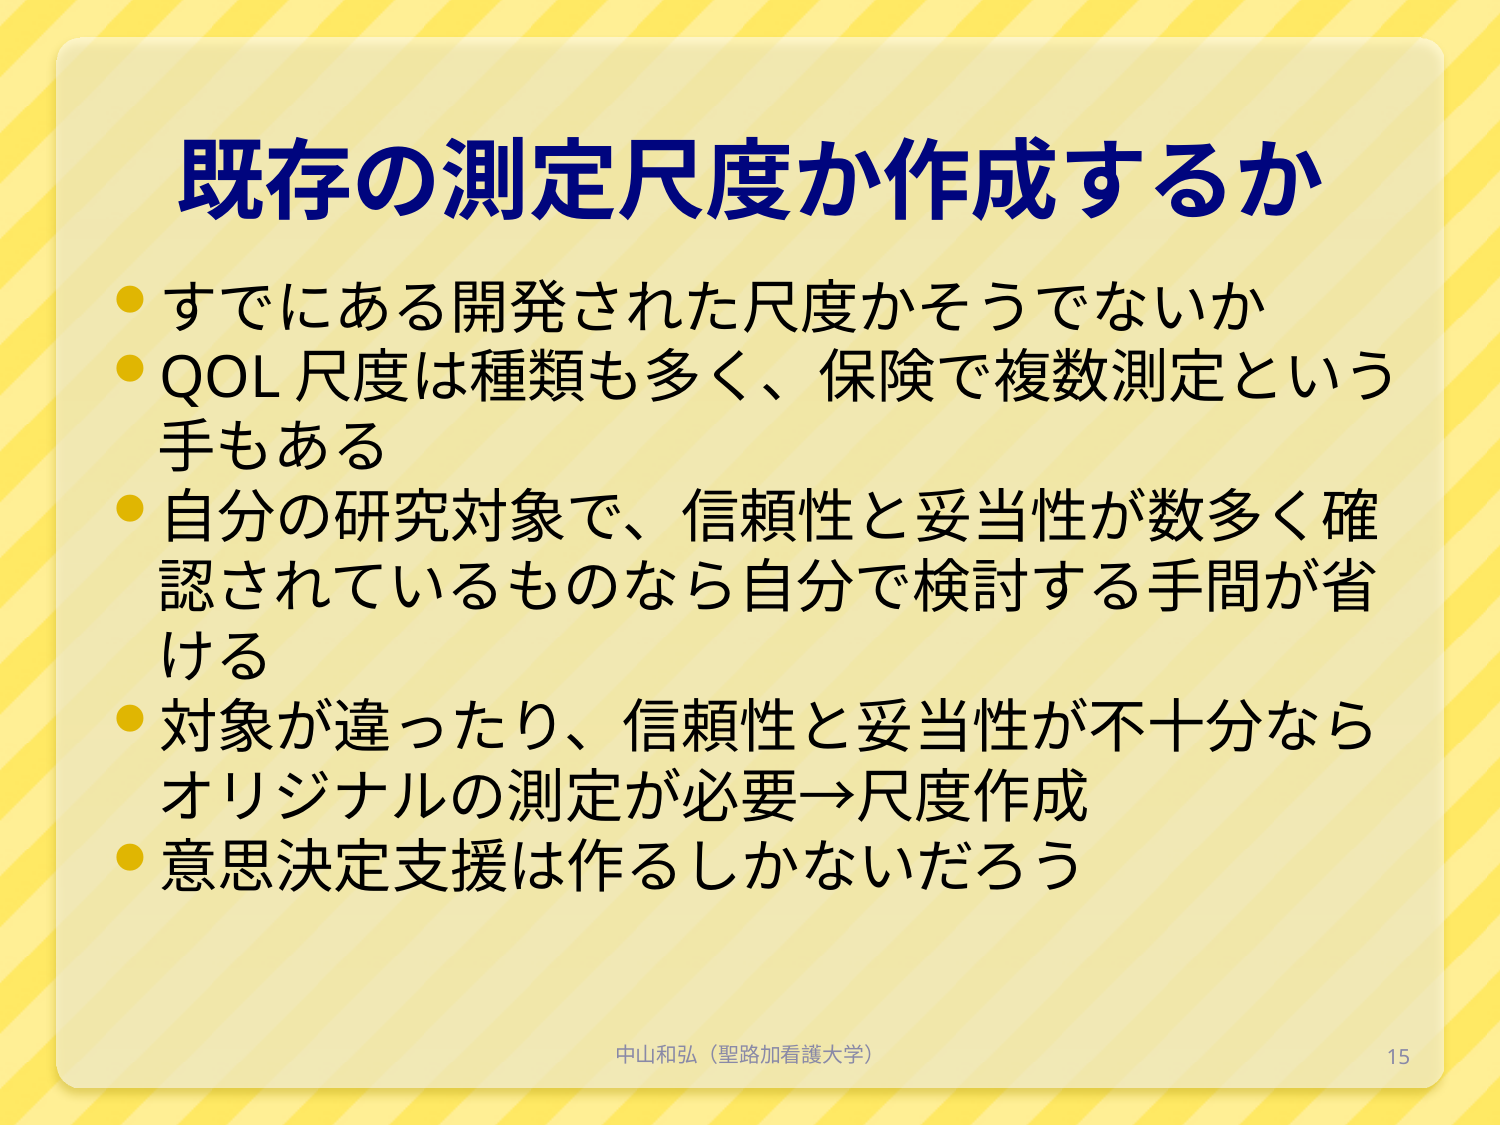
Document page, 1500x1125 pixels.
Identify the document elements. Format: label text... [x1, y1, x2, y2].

title 既存の測定尺度か作成するか [75, 50, 1425, 238]
text_box ｒ2 [0, 0, 1500, 1125]
footer 中山和弘（聖路加看護大学） [512, 1019, 988, 1080]
list すでにある開発された尺度かそうでないか QOL尺度は種類も多く、保険で複数測定という手もある 自分の研究対象で、信頼性と妥当性が数多く確認されているものなら自分で検討する手間が省ける 対象が違ったり、信頼性と妥当性が不十分ならオリジナルの測定が必要→尺度作成 意思決定支援は作るしかないだろう [75, 262, 1425, 1005]
slide_number 15 [1074, 1019, 1425, 1080]
